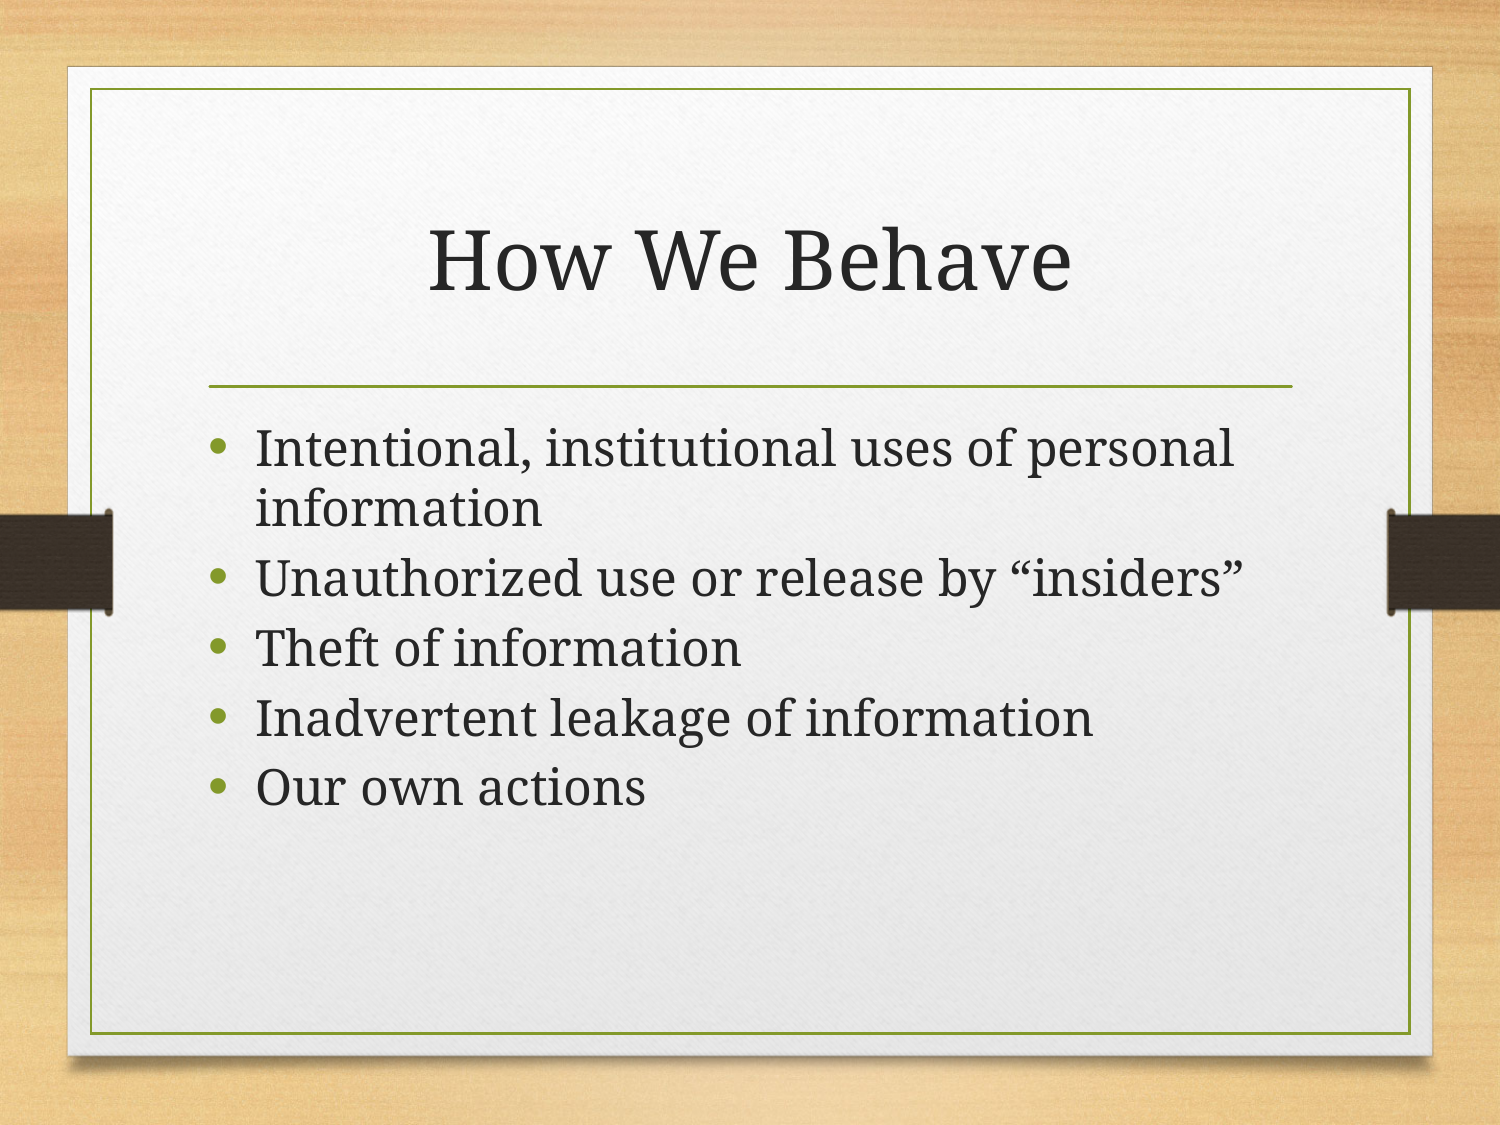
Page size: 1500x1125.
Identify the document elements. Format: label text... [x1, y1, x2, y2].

picture [0, 0, 1500, 1125]
list Intentional, institutional uses of personal information Unauthorized use or release by “insiders” Theft of information Inadvertent leakage of information Our own actions [193, 408, 1309, 974]
title How We Behave [193, 150, 1309, 365]
